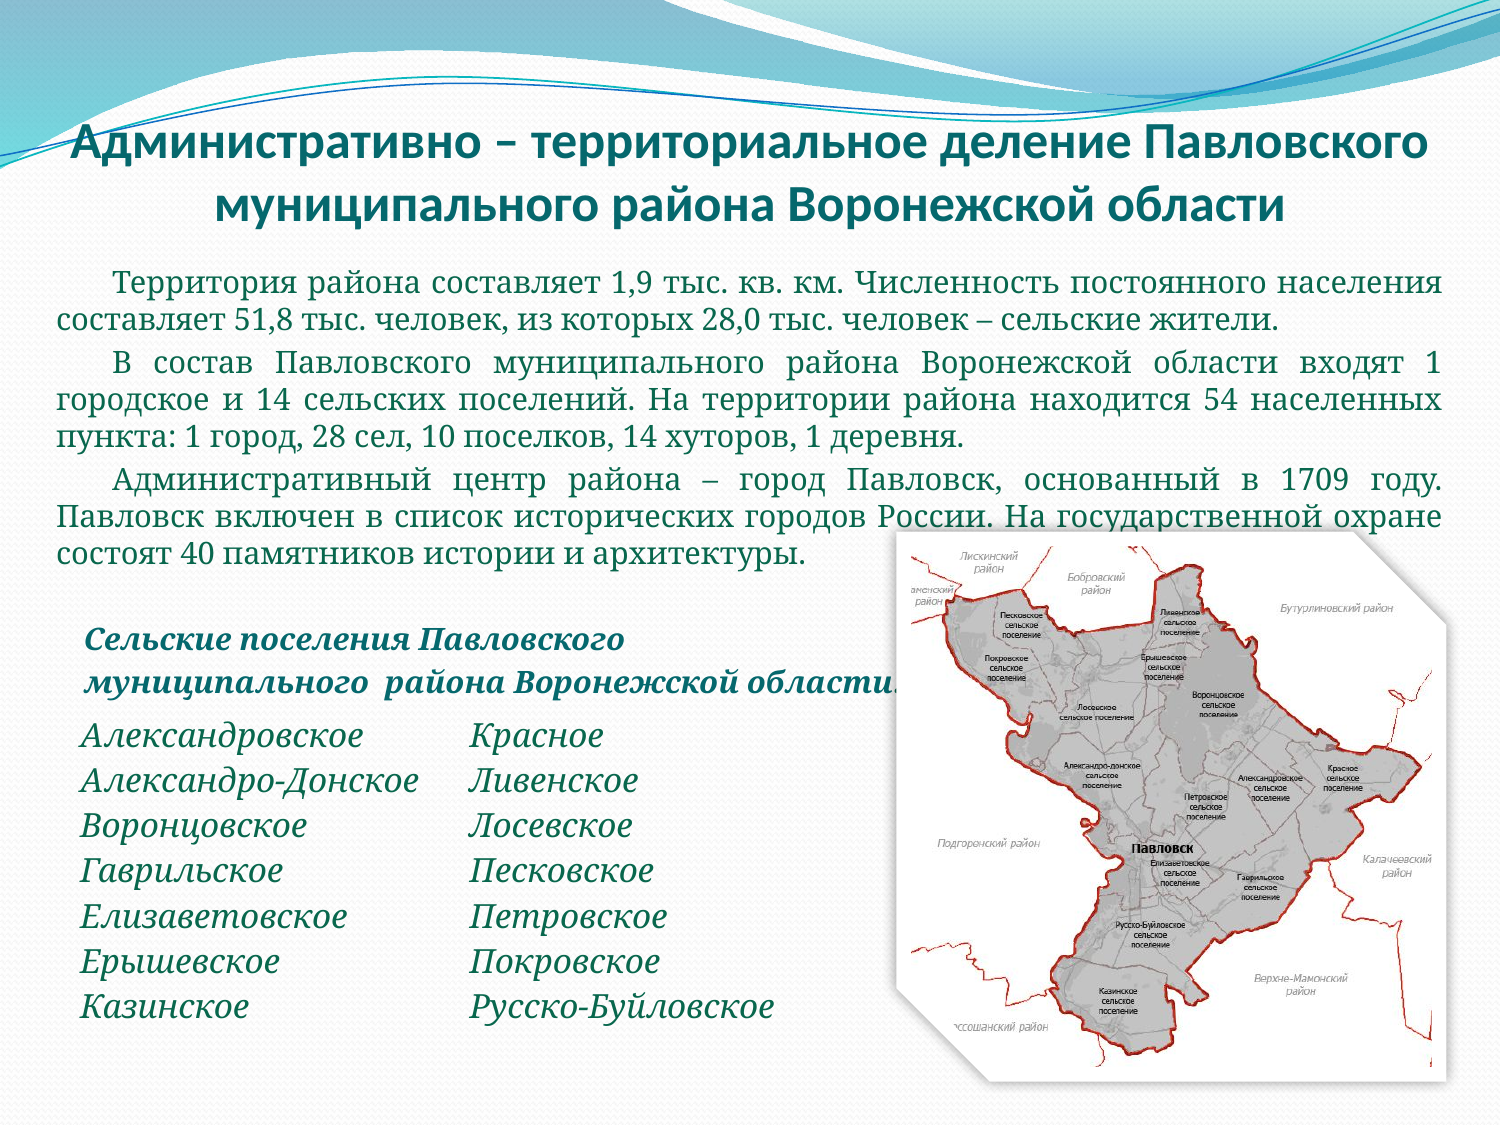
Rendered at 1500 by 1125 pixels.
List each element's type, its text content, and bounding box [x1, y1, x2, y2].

table_cell Корректировка [1440, 540, 1447, 610]
table_header Александровское Александро-Донское Воронцовское Гаврильское Елизаветовское Ерышевское Казинское [65, 704, 455, 1036]
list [903, 538, 1440, 1075]
table_header Красное Ливенское Лосевское Песковское Петровское Покровское Русско-Буйловское [455, 704, 844, 1036]
table_cell 0,0 [889, 524, 1368, 728]
title Административно – территориальное деление Павловского муниципального района Воронежской области [53, 42, 1447, 232]
list Территория района составляет 1,9 тыс. кв. км. Численность постоянного населения составляет 51,8 тыс. человек, из которых 28,0 тыс. человек – сельские жители. В состав Павловского муниципального района Воронежской области входят 1 городское и 14 сельских поселений. На территории района находится 54 населенных пункта: 1 город, 28 сел, 10 поселков, 14 хуторов, 1 деревня. Административный центр района – город Павловск, основанный в 1709 году. Павловск включен в список исторических городов России. На государственной охране состоят 40 памятников истории и архитектуры. Сельские поселения Павловского муниципального района Воронежской области: [53, 255, 1447, 728]
